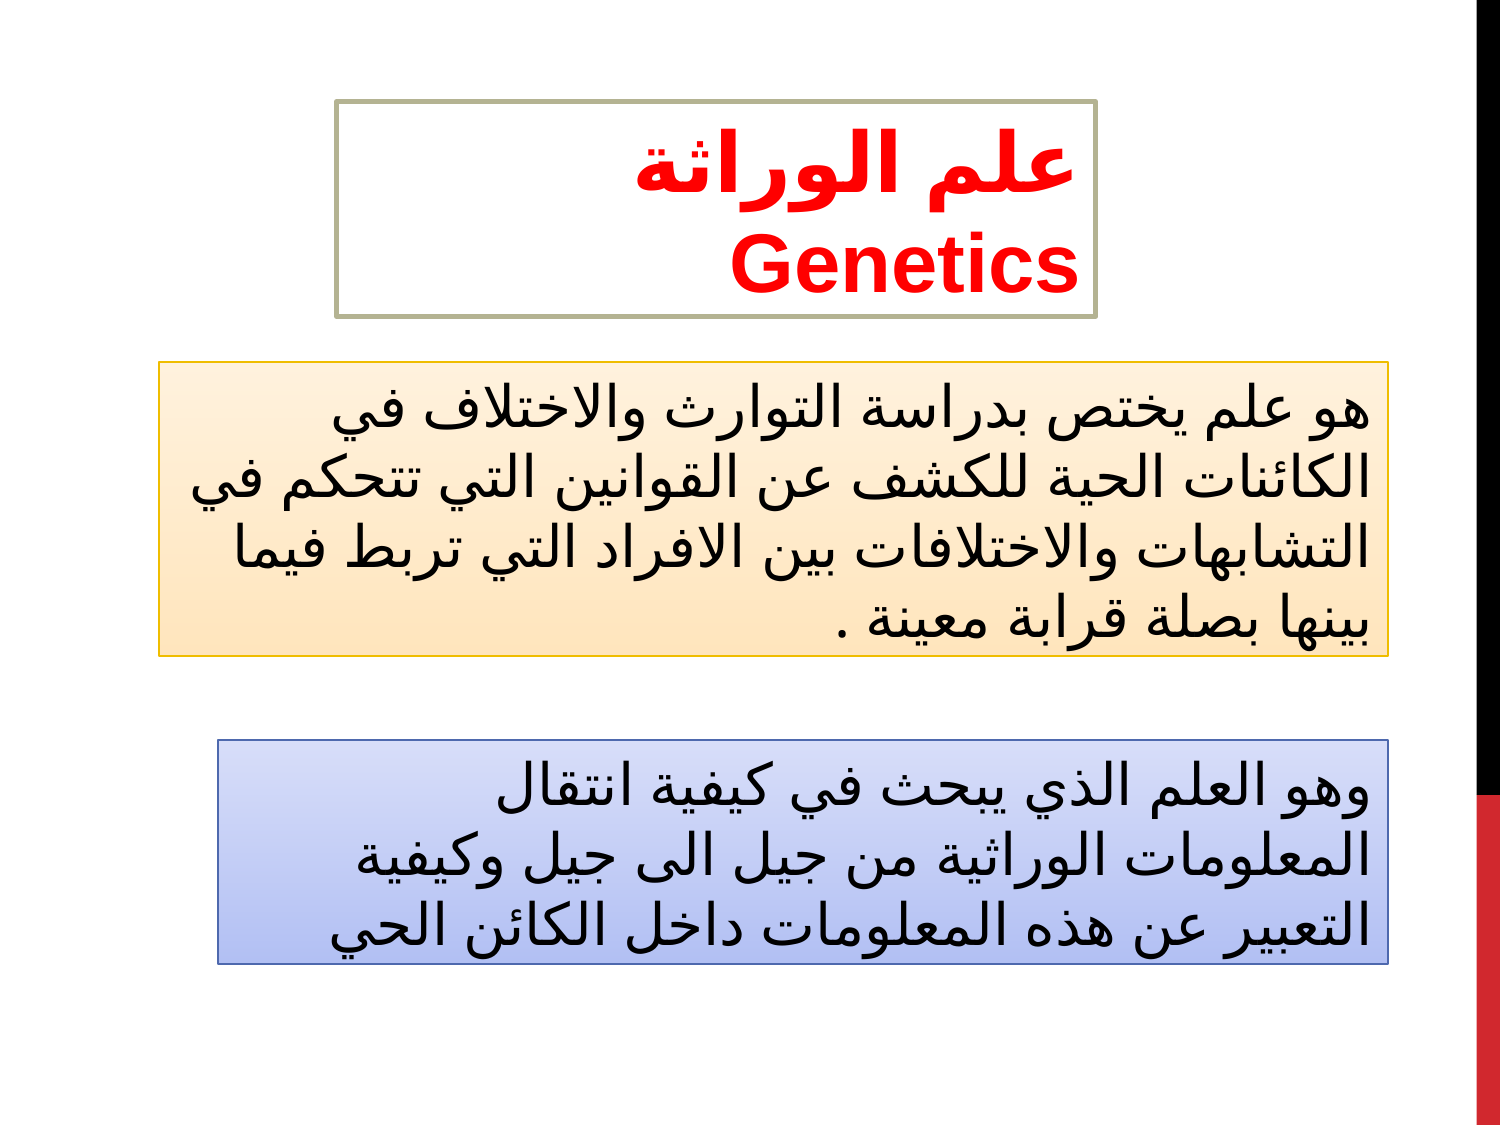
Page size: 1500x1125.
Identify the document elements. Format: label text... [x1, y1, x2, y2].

text_box هو علم يختص بدراسة التوارث والاختلاف في الكائنات الحية للكشف عن القوانين التي تتحكم في التشابهات والاختلافات بين الافراد التي تربط فيما بينها بصلة قرابة معينة . [158, 361, 1389, 657]
text_box علم الوراثة Genetics [334, 99, 1098, 319]
text_box وهو العلم الذي يبحث في كيفية انتقال المعلومات الوراثية من جيل الى جيل وكيفية التعبير عن هذه المعلومات داخل الكائن الحي [217, 739, 1389, 965]
